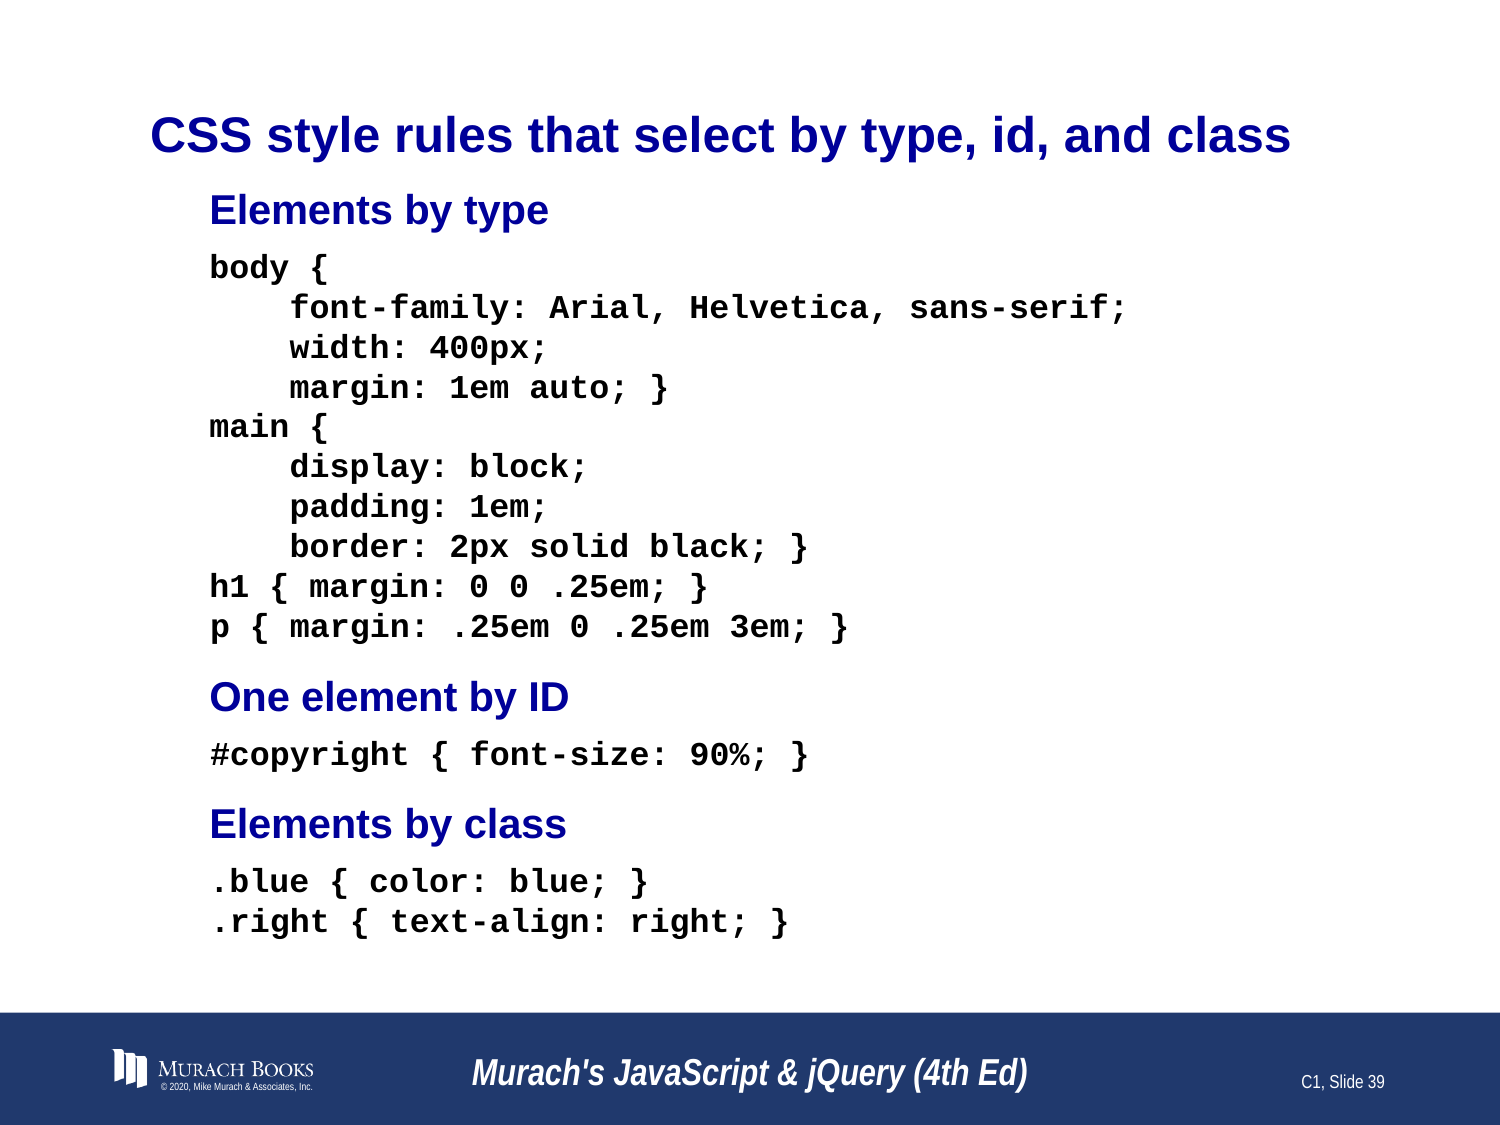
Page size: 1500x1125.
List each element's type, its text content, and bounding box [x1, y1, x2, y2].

title CSS style rules that select by type, id, and class [150, 102, 1350, 164]
list Elements by type body { font-family: Arial, Helvetica, sans-serif; width: 400px; margin: 1em auto; } main { display: block; padding: 1em; border: 2px solid black; } h1 { margin: 0 0 .25em; } p { margin: .25em 0 .25em 3em; } One element by ID #copyright { font-size: 90%; } Elements by class .blue { color: blue; } .right { text-align: right; } [137, 174, 1350, 975]
slide_number Murach's JavaScript & jQuery (4th Ed) [463, 1025, 1050, 1100]
footer © 2020, Mike Murach & Associates, Inc. [12, 1025, 463, 1100]
slide_number C1, Slide 39 [1087, 1025, 1400, 1100]
